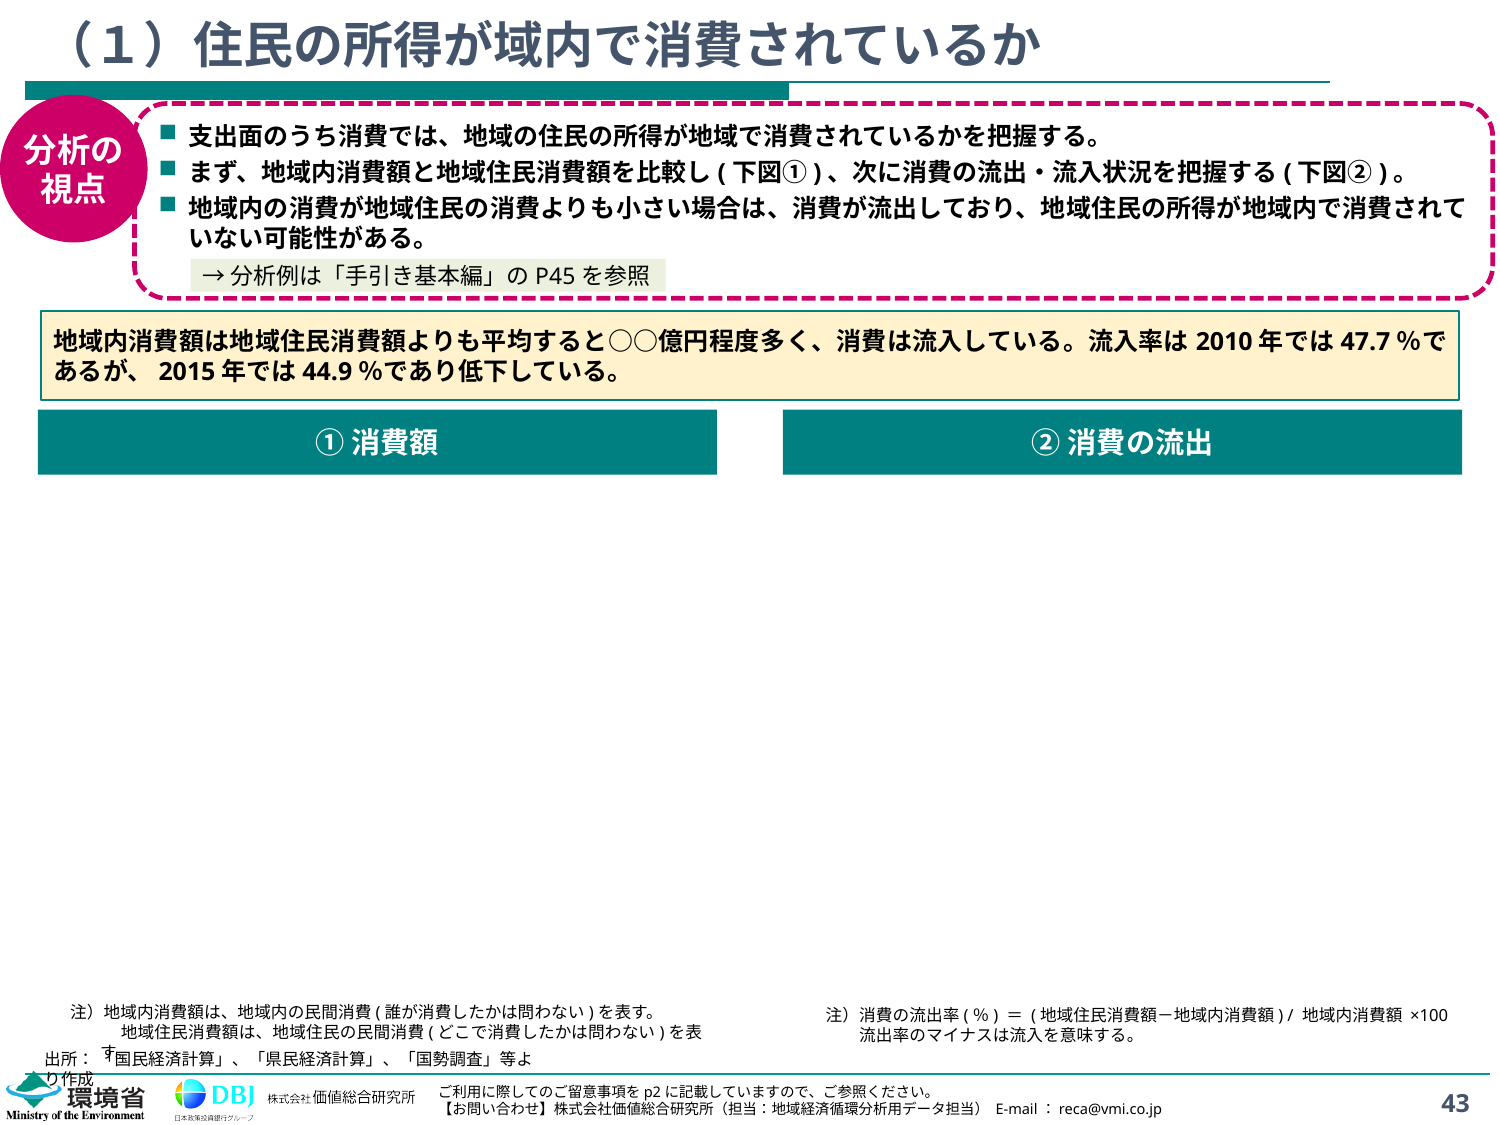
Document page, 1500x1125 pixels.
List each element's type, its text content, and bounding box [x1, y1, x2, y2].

title （１）住民の所得が域内で消費されているか [27, 0, 1304, 82]
picture [2, 1071, 148, 1125]
picture [171, 1097, 419, 1125]
text_box 支出面のうち消費では、地域の住民の所得が地域で消費されているかを把握する。 まず、地域内消費額と地域住民消費額を比較し(下図①)、次に消費の流出・流入状況を把握する(下図②)。 地域内の消費が地域住民の消費よりも小さい場合は、消費が流出しており、地域住民の所得が地域内で消費されていない可能性がある。 [134, 103, 1493, 299]
text_box ①消費額 [37, 409, 717, 475]
text_box 分析の 視点 [0, 94, 148, 243]
text_box ②消費の流出 [782, 409, 1463, 475]
text_box 注）地域内消費額は、地域内の民間消費(誰が消費したかは問わない)を表す。 地域住民消費額は、地域住民の民間消費(どこで消費したかは問わない)を表す。 [55, 994, 717, 1070]
text_box 流出率のマイナスは流入を意味する。 [844, 1017, 1170, 1053]
text_box 注）消費の流出率(％) ＝ (地域住民消費額－地域内消費額) / 地域内消費額 ×100 [810, 997, 1473, 1032]
slide_number 43 [1411, 1079, 1500, 1122]
text_box 地域内消費額は地域住民消費額よりも平均すると○○億円程度多く、消費は流入している。流入率は2010年では47.7％であるが、2015年では44.9％であり低下している。 [41, 311, 1459, 400]
text_box 出所： 「国民経済計算」、「県民経済計算」、「国勢調査」等より作成 [29, 1041, 561, 1097]
text_box →分析例は「手引き基本編」のP45を参照 [190, 258, 666, 292]
